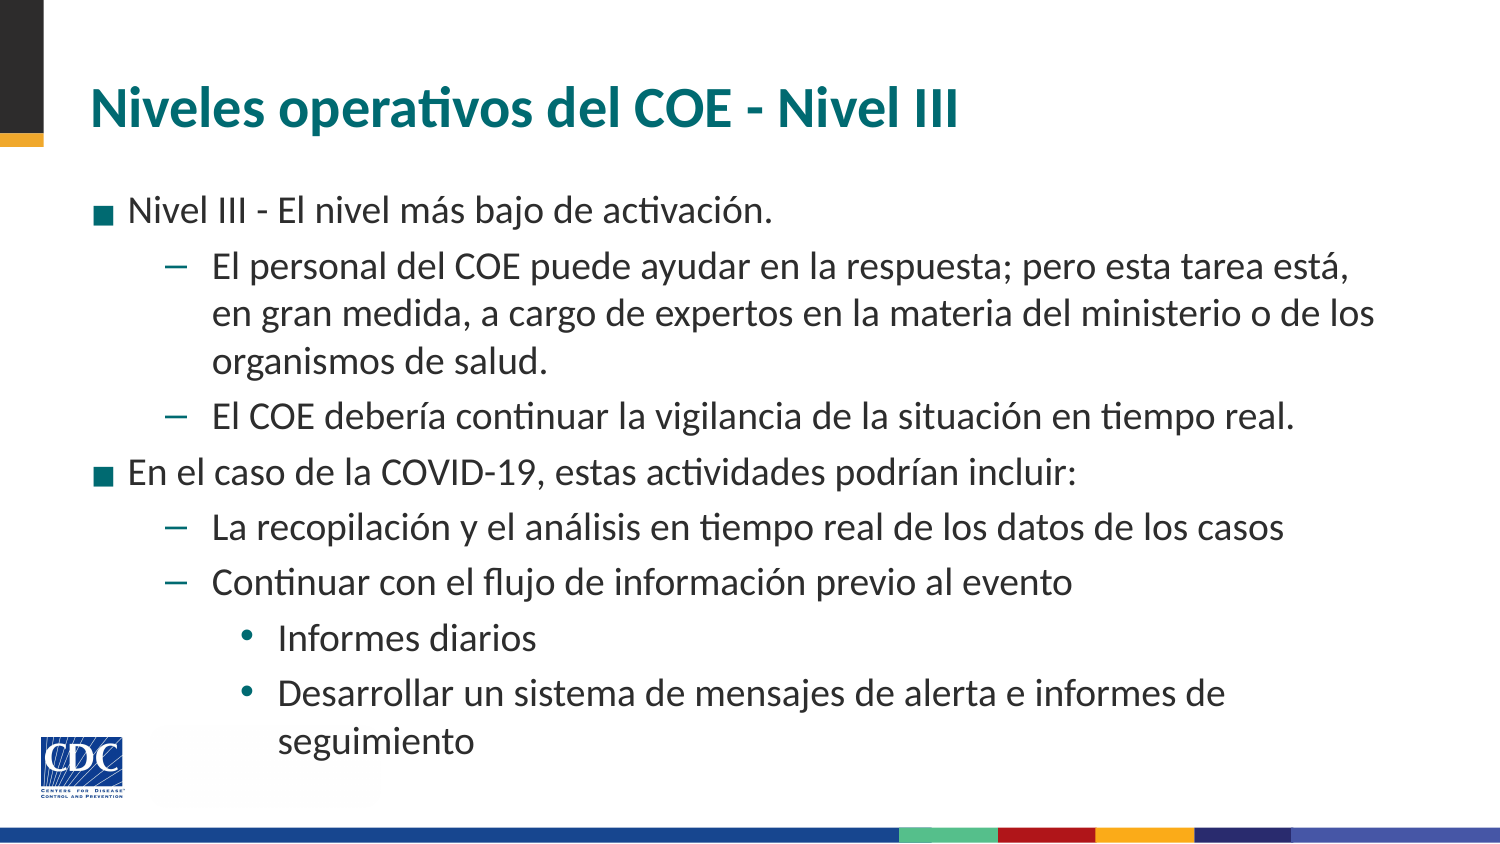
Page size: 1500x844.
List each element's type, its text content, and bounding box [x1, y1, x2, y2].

title Niveles operativos del COE - Nivel III [75, 33, 1425, 147]
picture [150, 725, 381, 808]
list Nivel III - El nivel más bajo de activación. El personal del COE puede ayudar en la respuesta; pero esta tarea está, en gran medida, a cargo de expertos en la materia del ministerio o de los organismos de salud. El COE debería continuar la vigilancia de la situación en tiempo real. En el caso de la COVID-19, estas actividades podrían incluir: La recopilación y el análisis en tiempo real de los datos de los casos Continuar con el flujo de información previo al evento Informes diarios Desarrollar un sistema de mensajes de alerta e informes de seguimiento [75, 176, 1414, 725]
picture [41, 737, 125, 798]
